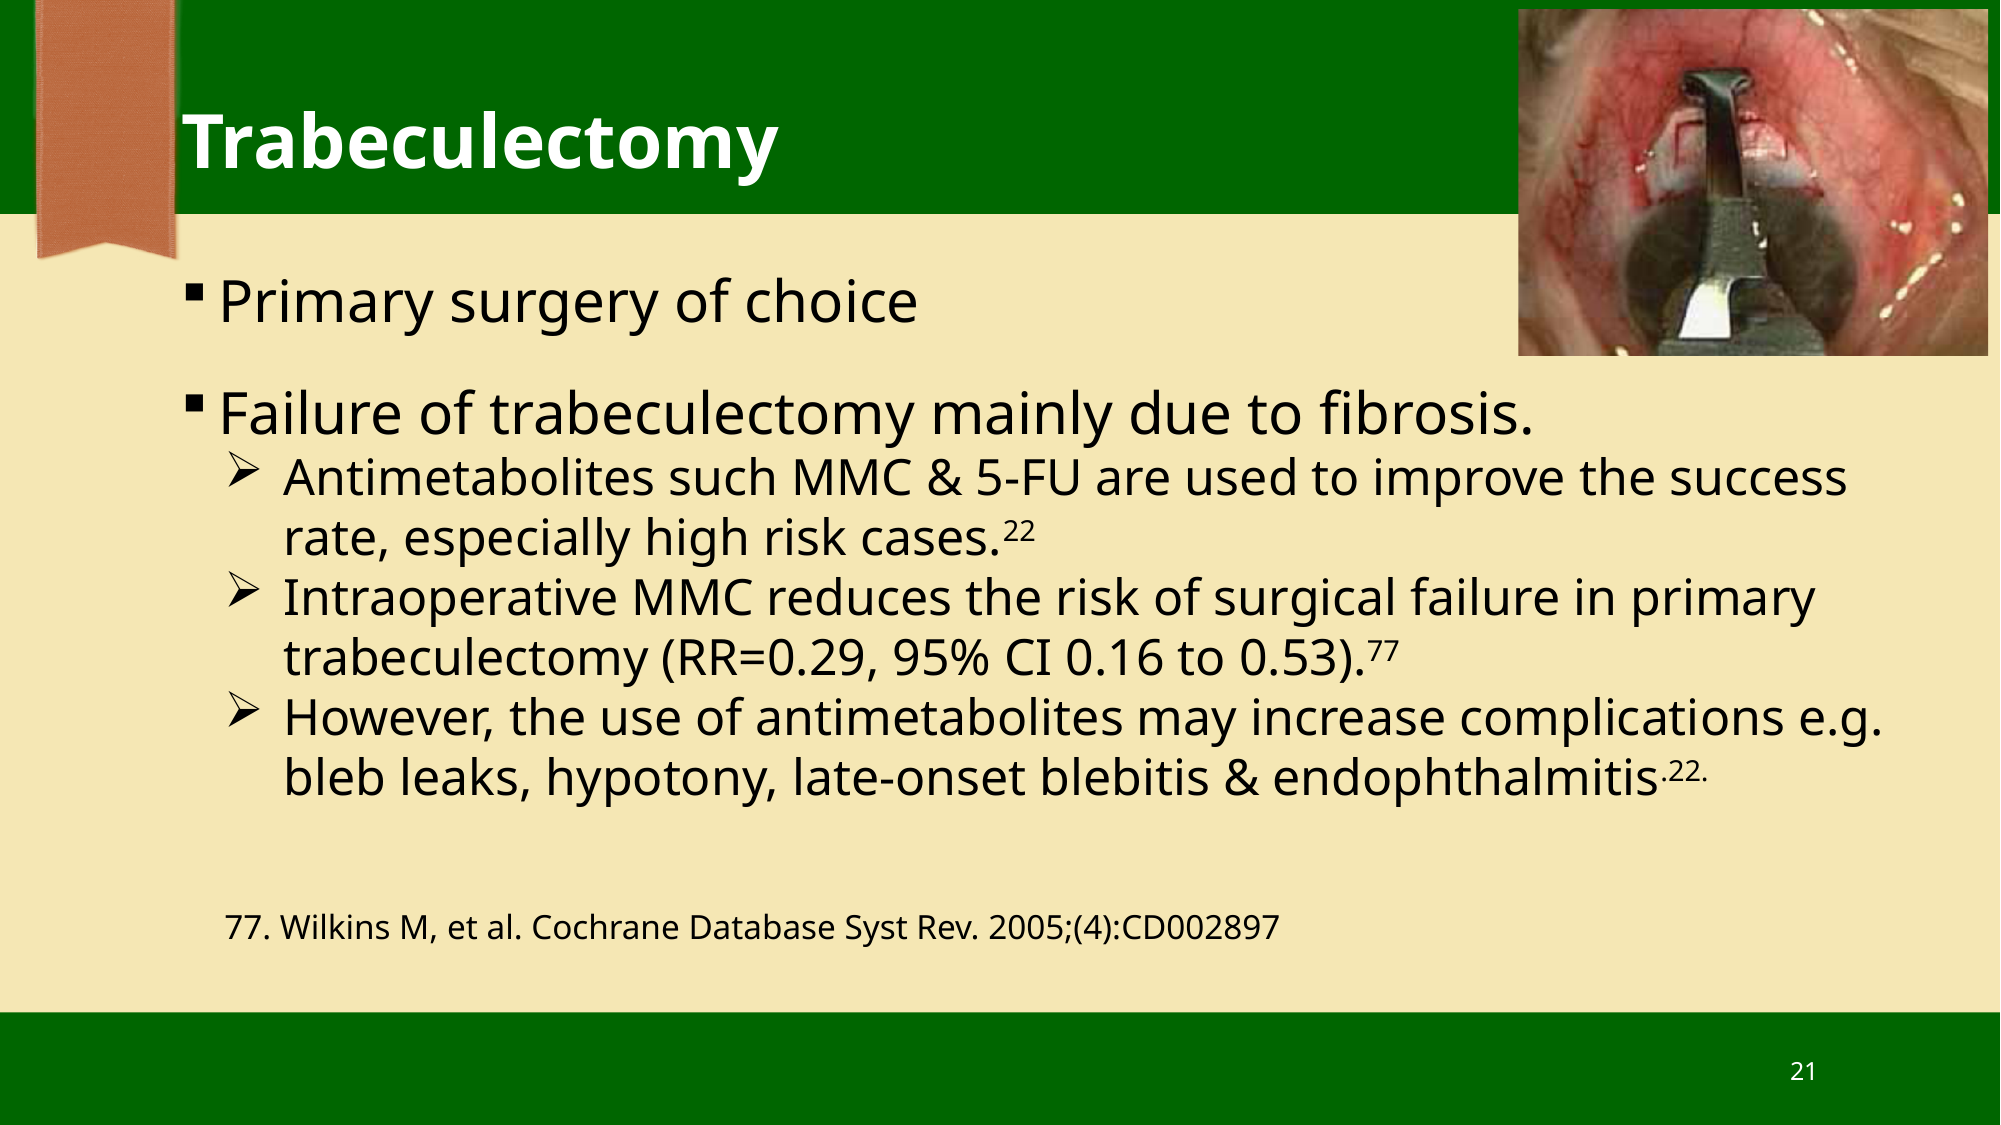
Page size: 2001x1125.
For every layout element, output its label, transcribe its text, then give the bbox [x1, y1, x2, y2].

slide_number 21 [1518, 1042, 1819, 1103]
list Primary surgery of choice Failure of trabeculectomy mainly due to fibrosis. Antimetabolites such MMC & 5-FU are used to improve the success rate, especially high risk cases.22 Intraoperative MMC reduces the risk of surgical failure in primary trabeculectomy (RR=0.29, 95% CI 0.16 to 0.53).77 However, the use of antimetabolites may increase complications e.g. bleb leaks, hypotony, late-onset blebitis & endophthalmitis.22. 77. Wilkins M, et al. Cochrane Database Syst Rev. 2005;(4):CD002897 [181, 257, 1886, 1012]
title Trabeculectomy [181, 12, 1514, 193]
picture [1518, 9, 1989, 356]
